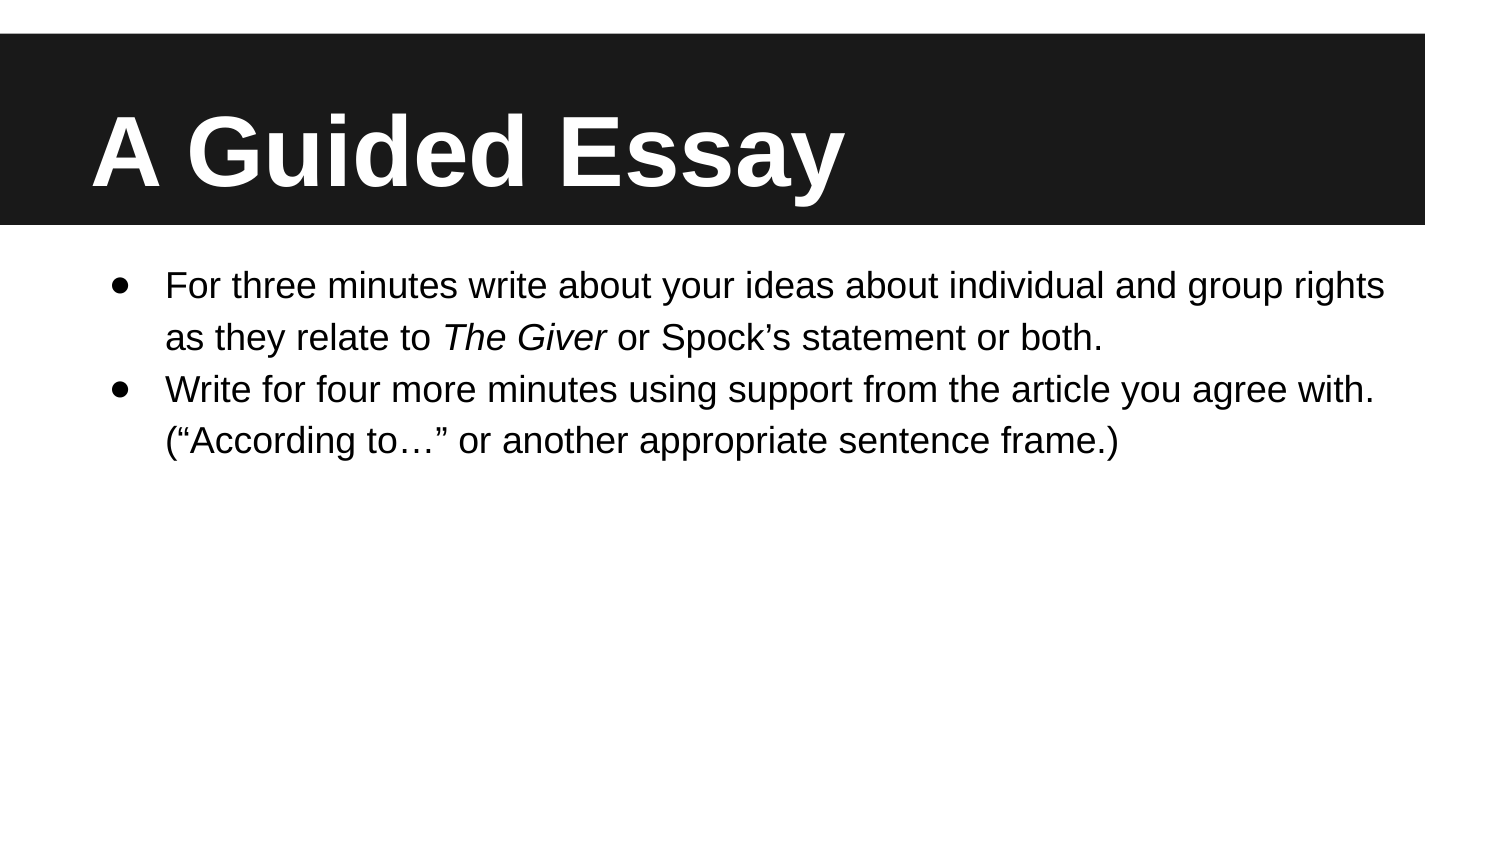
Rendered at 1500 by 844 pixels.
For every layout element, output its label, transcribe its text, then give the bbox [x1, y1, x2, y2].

list For three minutes write about your ideas about individual and group rights as they relate to The Giver or Spock’s statement or both. Write for four more minutes using support from the article you agree with. (“According to…” or another appropriate sentence frame.) [75, 239, 1425, 808]
title A Guided Essay [75, 33, 1425, 221]
